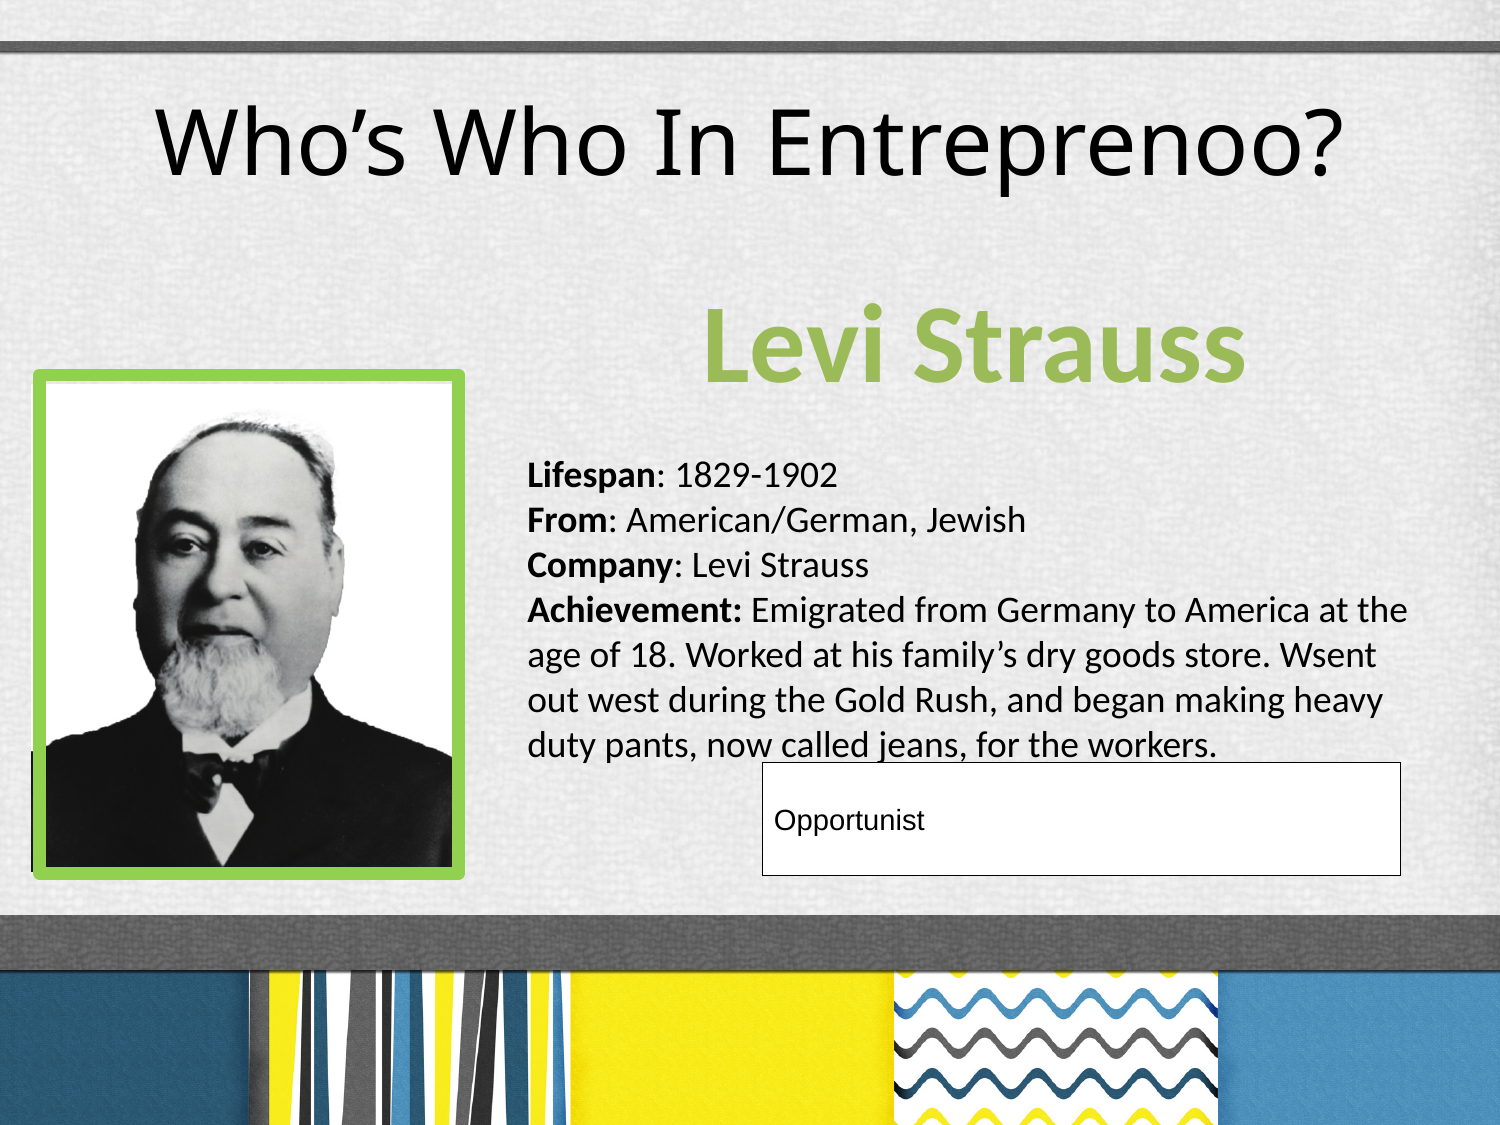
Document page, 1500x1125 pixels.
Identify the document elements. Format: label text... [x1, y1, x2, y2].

picture [0, 0, 1500, 1125]
text_box [38, 373, 461, 383]
title Who’s Who In Entreprenoo? [75, 45, 1425, 233]
text_box Lifespan: 1829-1902 From: American/German, Jewish Company: Levi Strauss Achievement: Emigrated from Germany to America at the age of 18. Worked at his family’s dry goods store. Wsent out west during the Gold Rush, and began making heavy duty pants, now called jeans, for the workers. [512, 442, 1450, 773]
text_box Levi Strauss [687, 262, 1264, 413]
